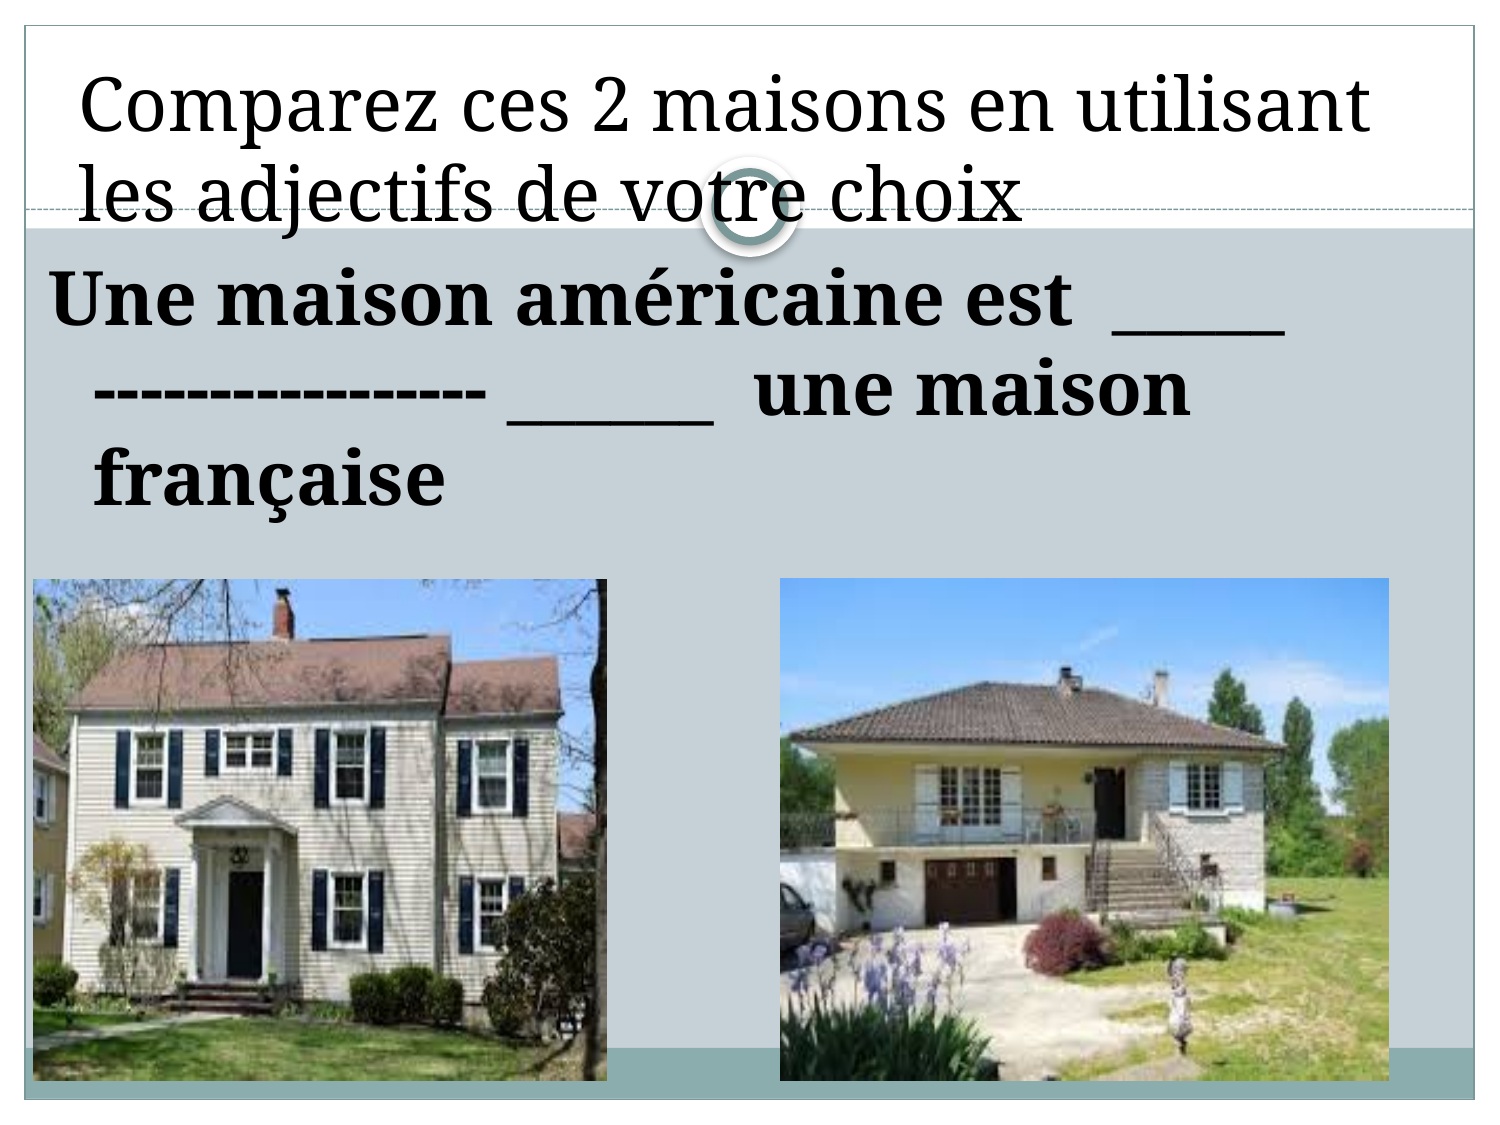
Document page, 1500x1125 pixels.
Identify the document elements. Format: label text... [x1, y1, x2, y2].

text_box Comparez ces 2 maisons en utilisant les adjectifs de votre choix [64, 49, 1461, 245]
picture [33, 579, 608, 1081]
picture [780, 578, 1390, 1081]
list Une maison américaine est _____ ----------------- ______ une maison française [33, 243, 1461, 544]
